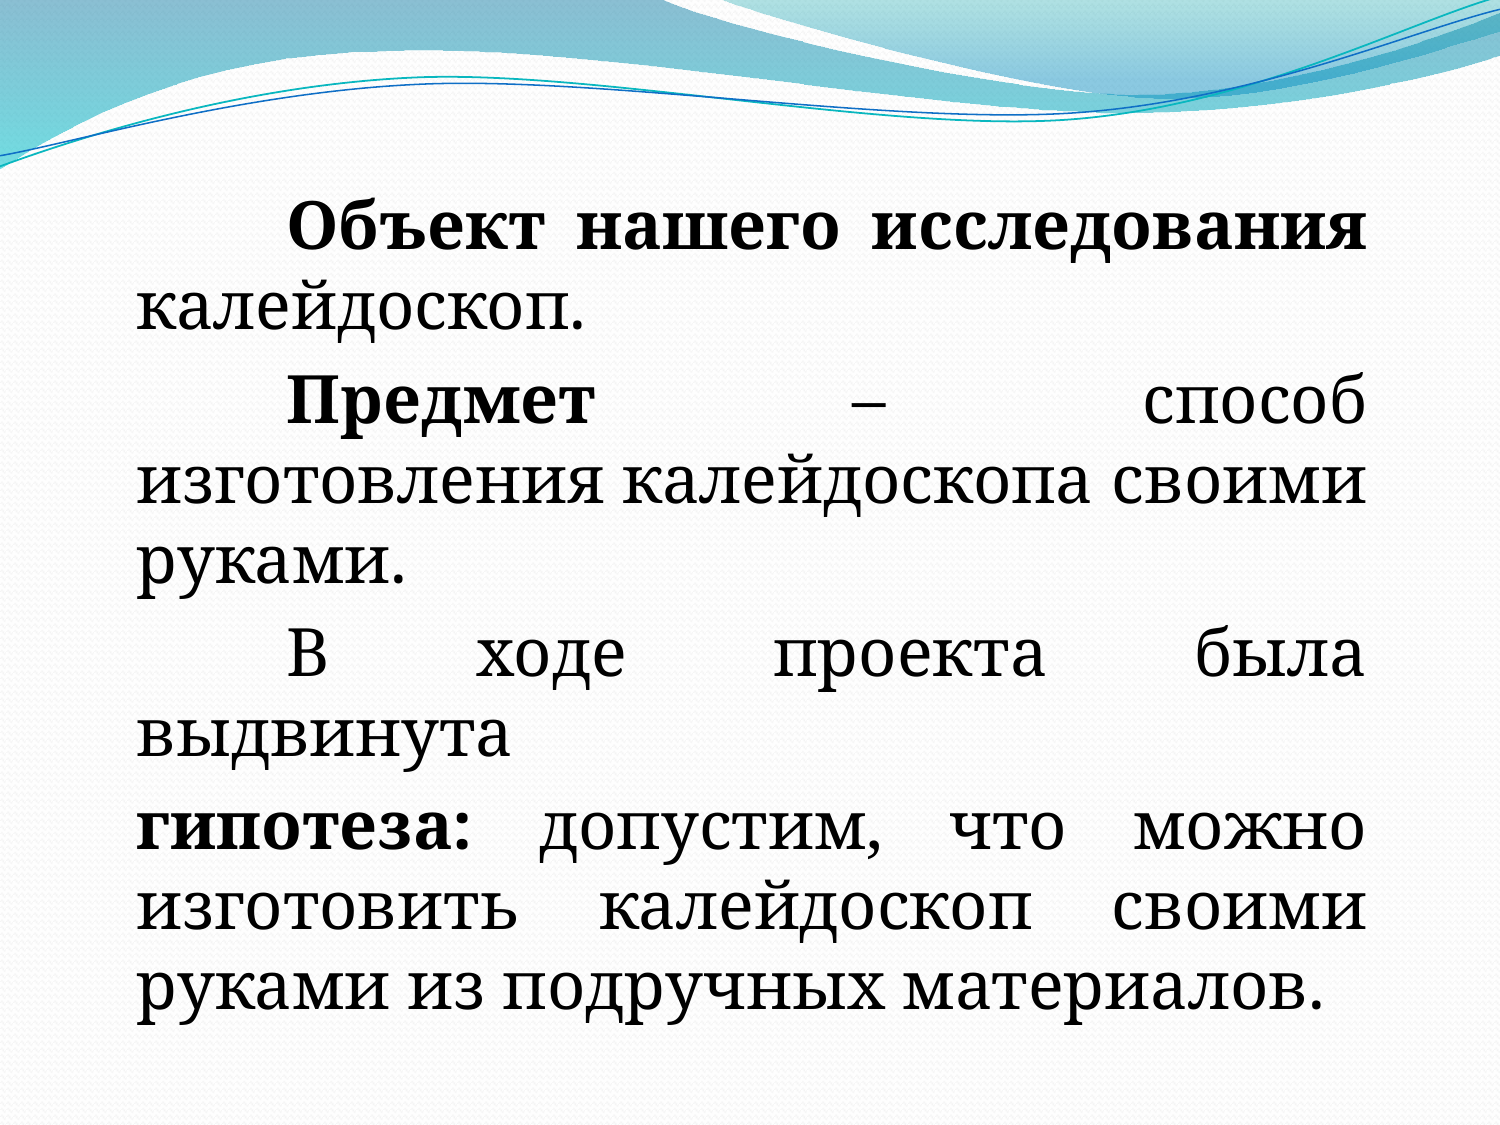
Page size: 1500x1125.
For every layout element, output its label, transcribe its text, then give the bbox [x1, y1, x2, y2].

list Объект нашего исследования калейдоскоп. Предмет – способ изготовления калейдоскопа своими руками. В ходе проекта была выдвинута гипотеза: допустим, что можно изготовить калейдоскоп своими руками из подручных материалов. [76, 175, 1383, 961]
